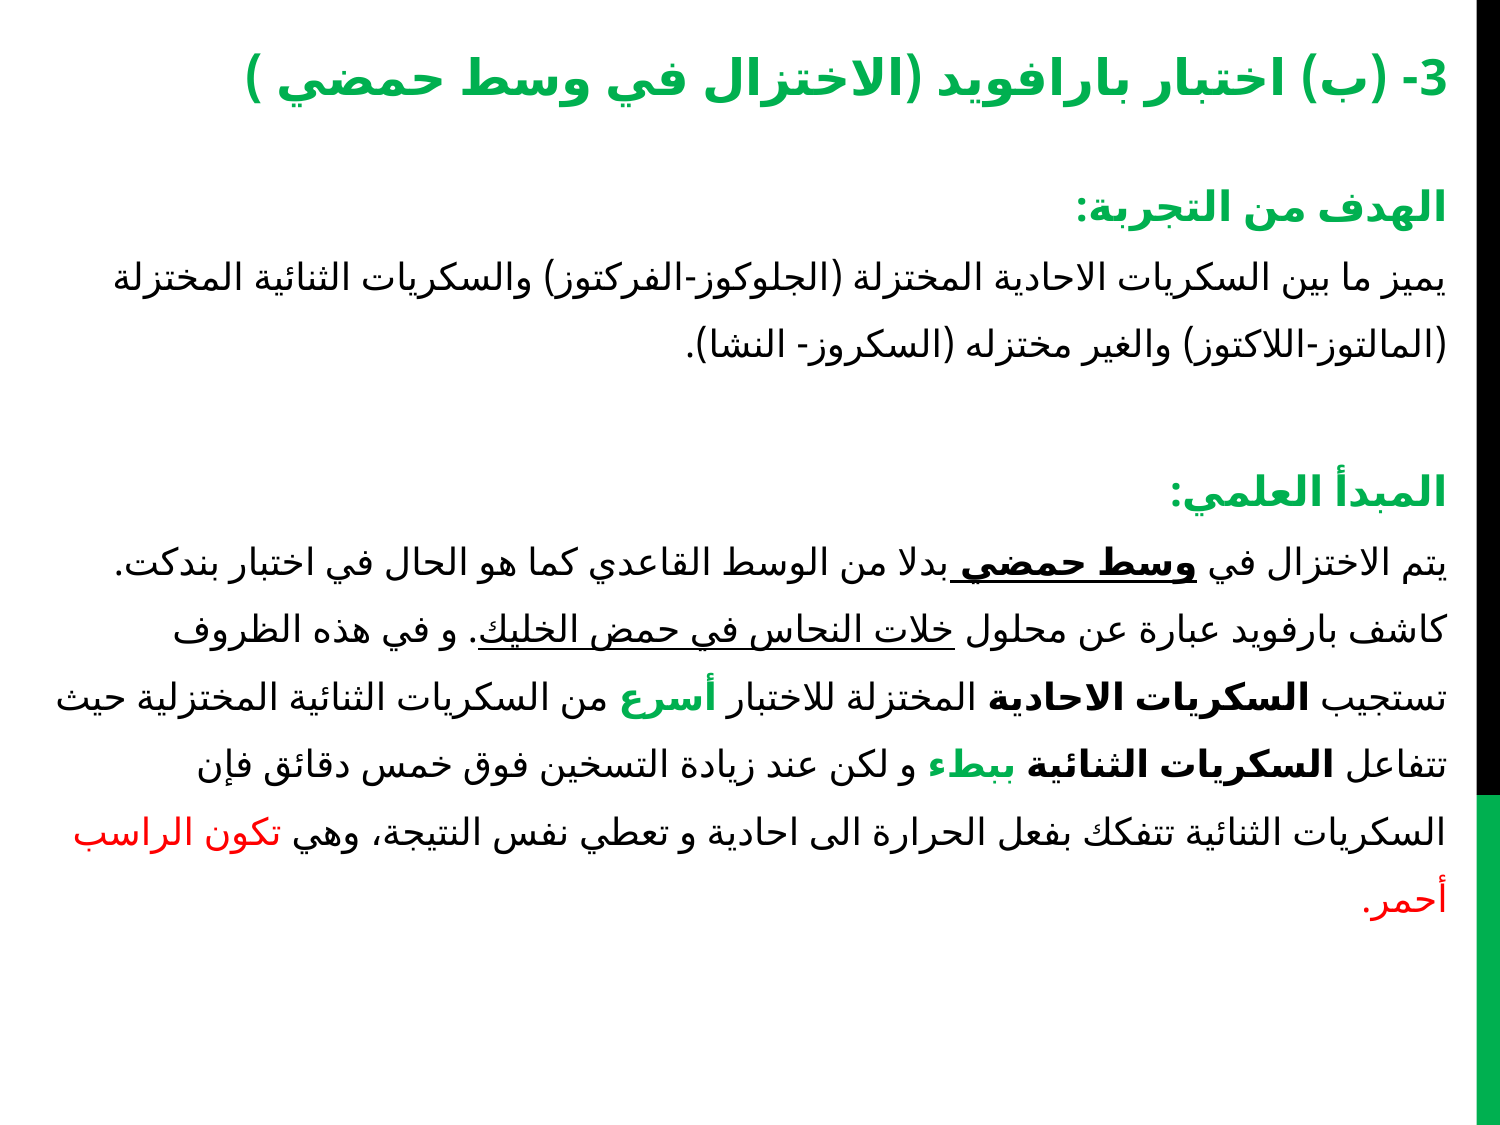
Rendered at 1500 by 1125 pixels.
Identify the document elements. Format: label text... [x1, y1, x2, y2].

text_box 3- (ب) اختبار بارافويد (الاختزال في وسط حمضي ) الهدف من التجربة: يميز ما بين السكريات الاحادية المختزلة (الجلوكوز-الفركتوز) والسكريات الثنائية المختزلة (المالتوز-اللاكتوز) والغير مختزله (السكروز- النشا). المبدأ العلمي: يتم الاختزال في وسط حمضي بدلا من الوسط القاعدي كما هو الحال في اختبار بندكت. كاشف بارفويد عبارة عن محلول خلات النحاس في حمض الخليك. و في هذه الظروف تستجيب السكريات الاحادية المختزلة للاختبار أسرع من السكريات الثنائية المختزلية حيث تتفاعل السكريات الثنائية ببطء و لكن عند زيادة التسخين فوق خمس دقائق فإن السكريات الثنائية تتفكك بفعل الحرارة الى احادية و تعطي نفس النتيجة، وهي تكون الراسب أحمر. [24, 37, 1463, 928]
